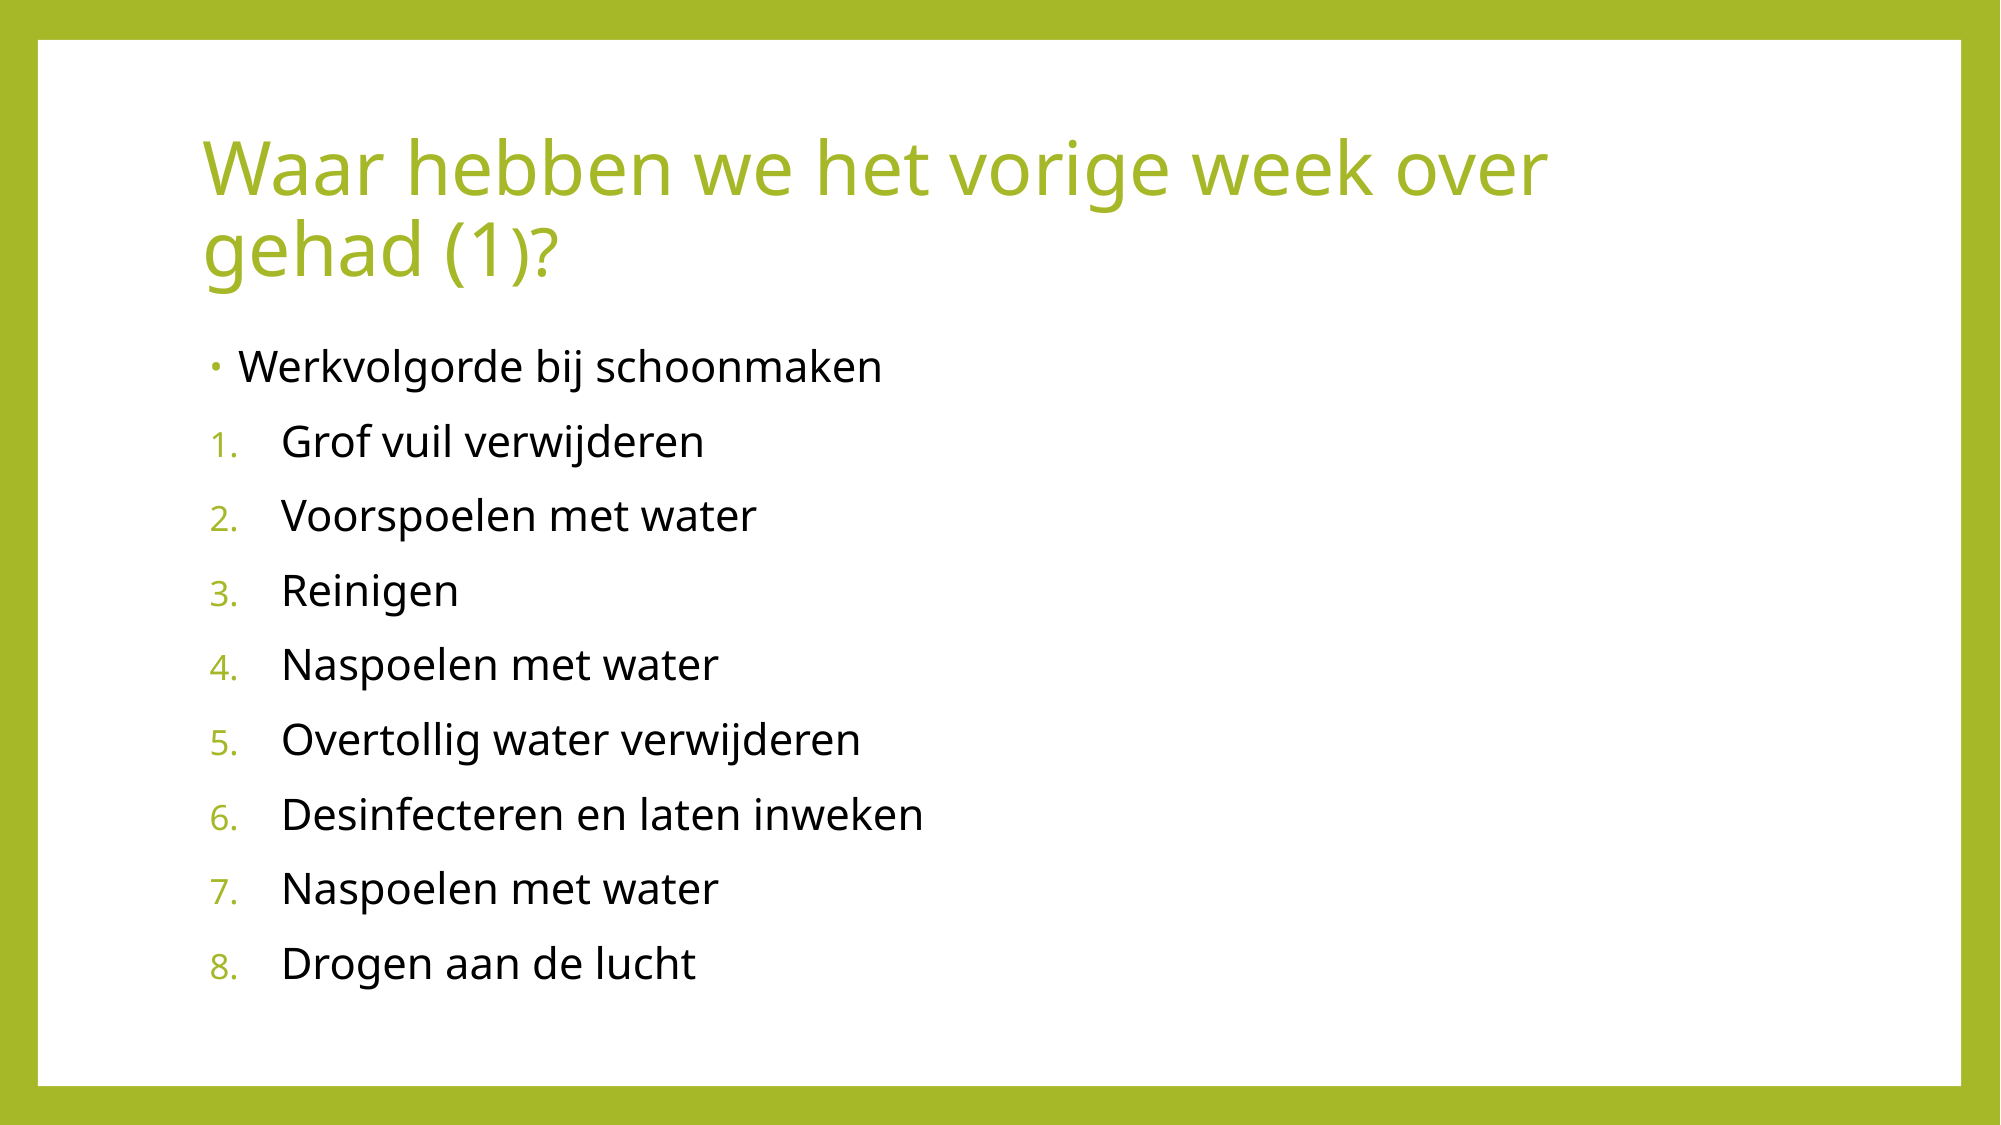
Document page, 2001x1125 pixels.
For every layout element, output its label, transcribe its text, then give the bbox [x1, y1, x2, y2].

list Werkvolgorde bij schoonmaken Grof vuil verwijderen Voorspoelen met water Reinigen Naspoelen met water Overtollig water verwijderen Desinfecteren en laten inweken Naspoelen met water Drogen aan de lucht [187, 337, 1808, 1000]
title Waar hebben we het vorige week over gehad (1)? [187, 99, 1808, 323]
